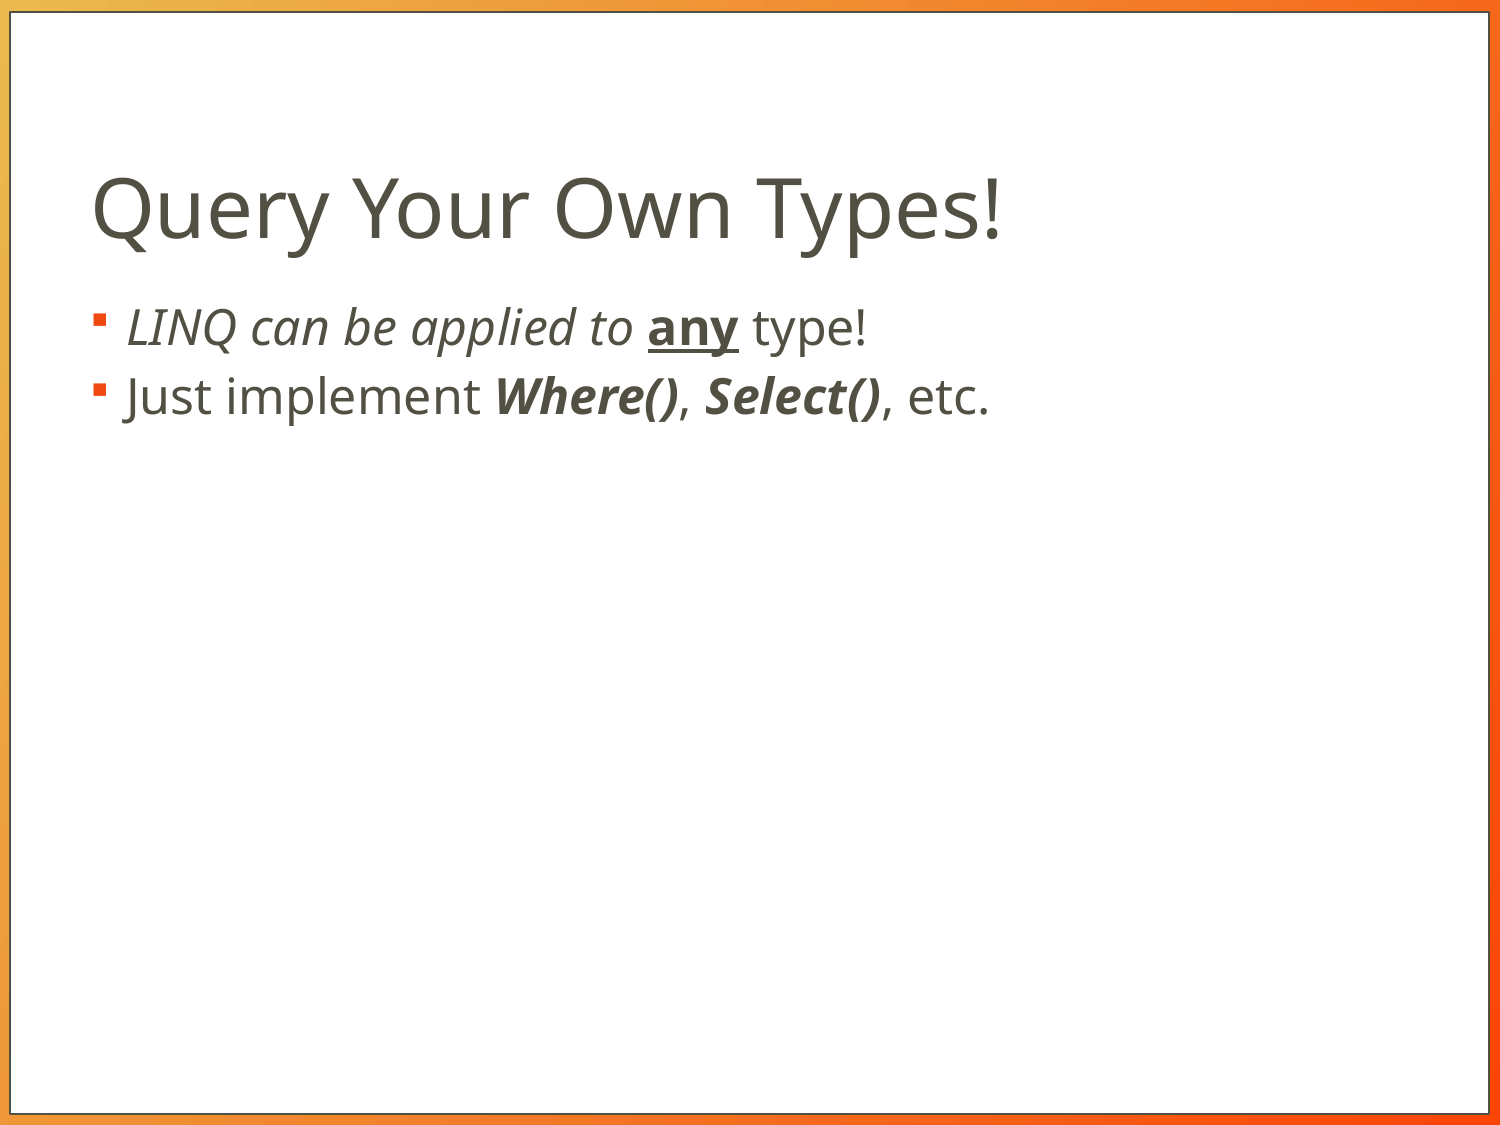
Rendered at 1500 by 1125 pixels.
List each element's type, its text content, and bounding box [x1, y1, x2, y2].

list LINQ can be applied to any type! Just implement Where(), Select(), etc. [75, 287, 1425, 1005]
title Query Your Own Types! [75, 75, 1425, 263]
